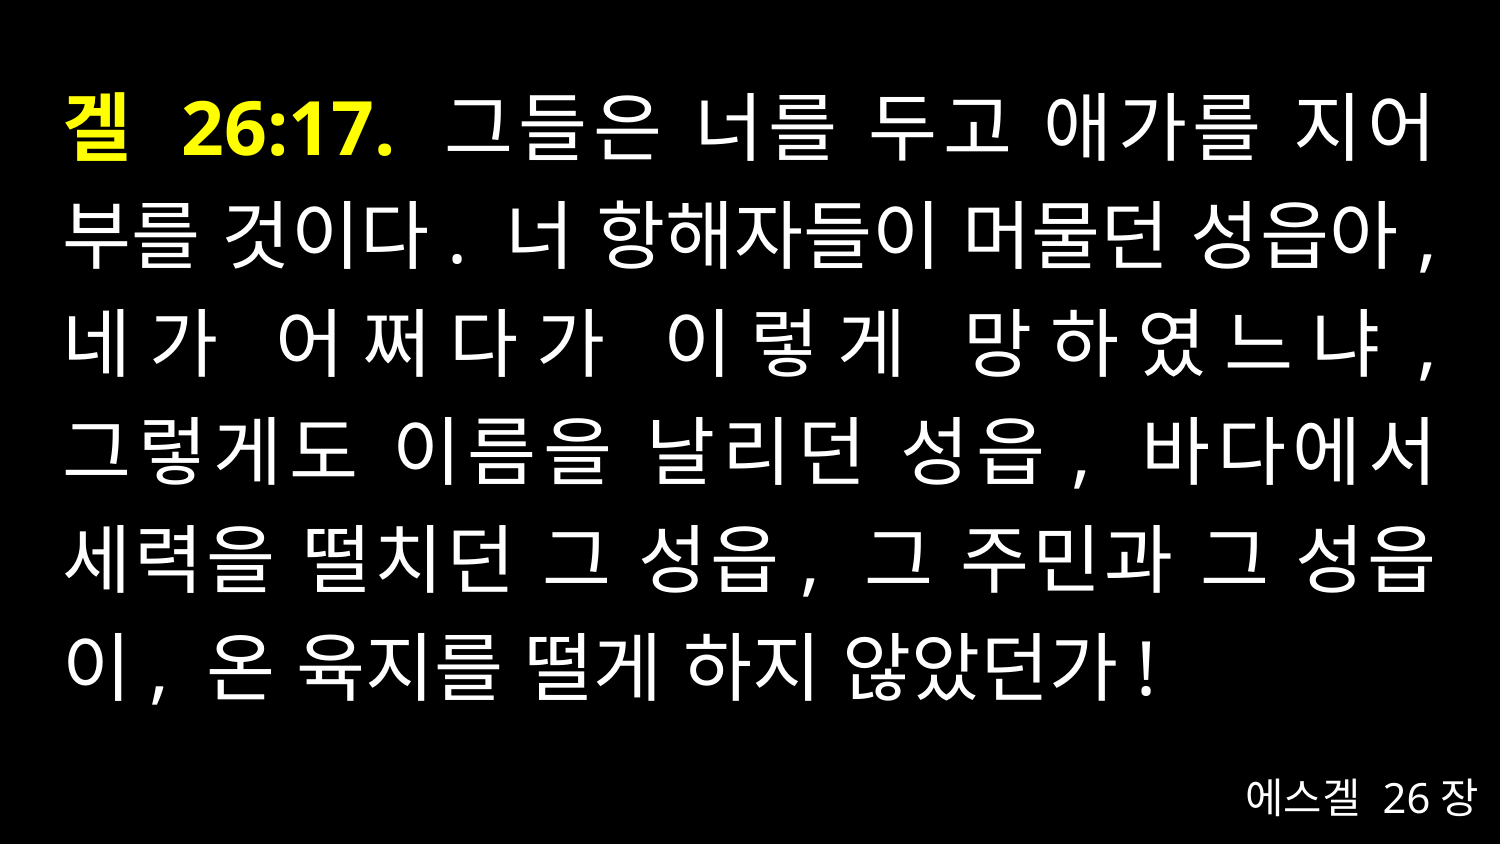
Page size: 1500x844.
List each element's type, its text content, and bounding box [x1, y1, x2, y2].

title 겔 26:17. 그들은 너를 두고 애가를 지어 부를 것이다. 너 항해자들이 머물던 성읍아, 네가 어쩌다가 이렇게 망하였느냐, 그렇게도 이름을 날리던 성읍, 바다에서 세력을 떨치던 그 성읍, 그 주민과 그 성읍이, 온 육지를 떨게 하지 않았던가! [0, 0, 1500, 844]
subtitle 에스겔 26장 [916, 770, 1500, 844]
